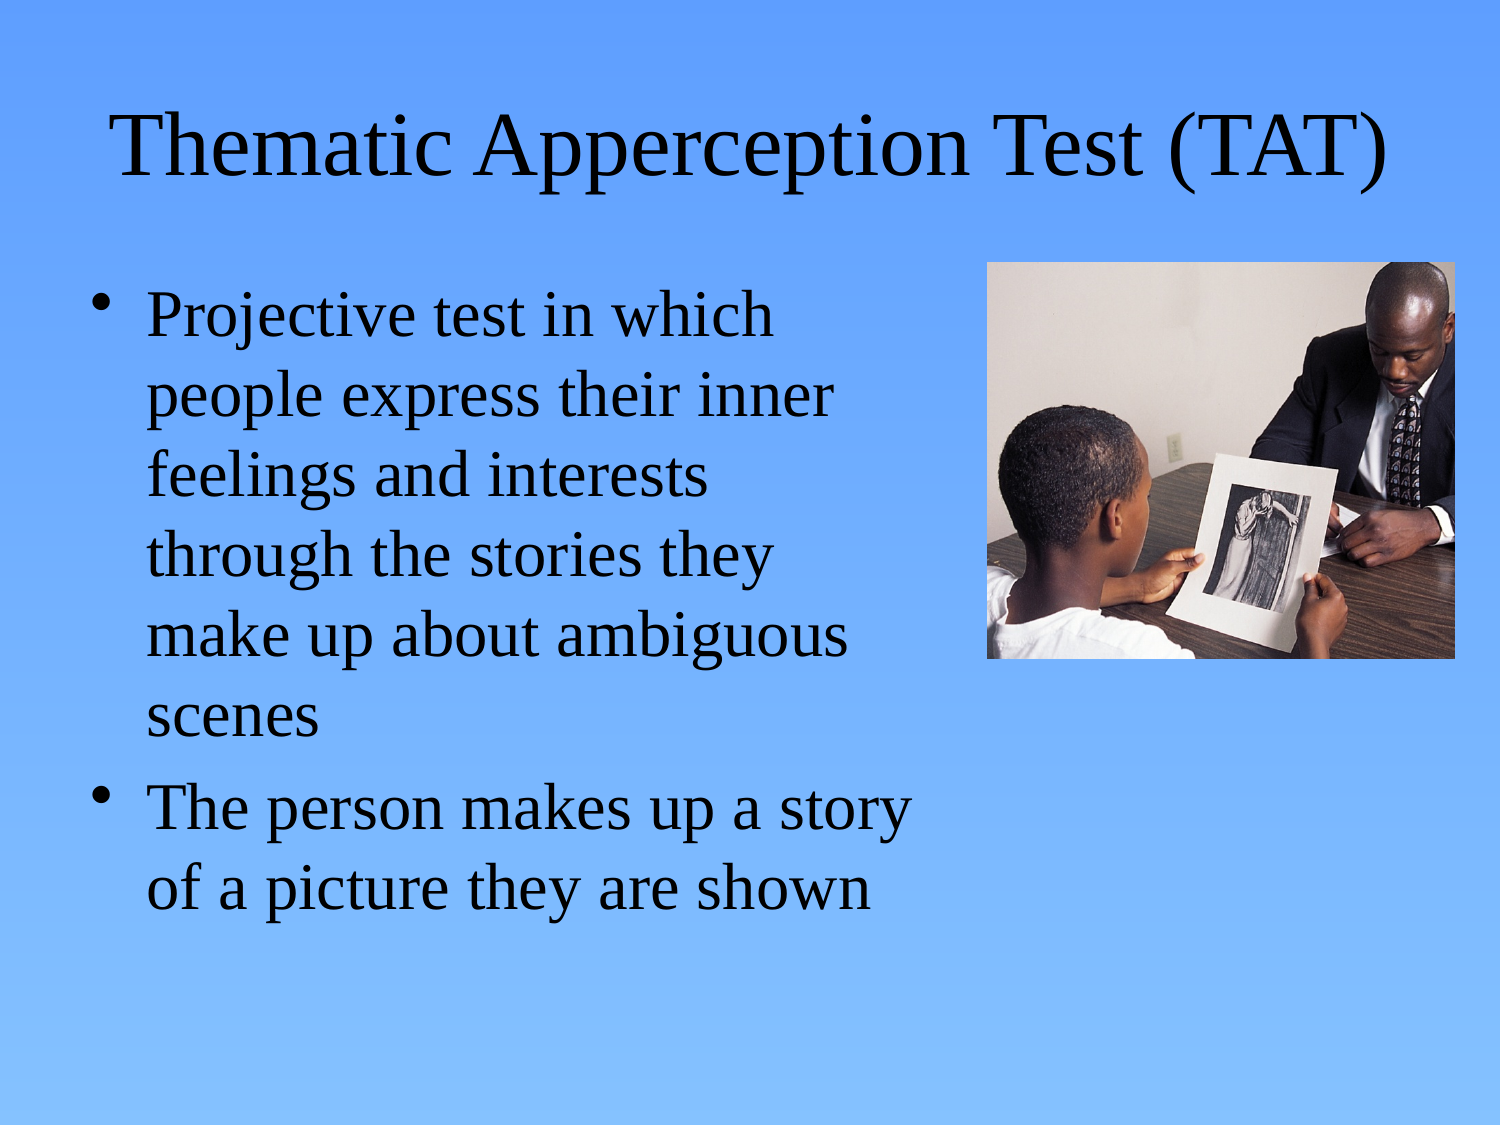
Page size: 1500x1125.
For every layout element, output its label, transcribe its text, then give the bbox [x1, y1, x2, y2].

list Projective test in which people express their inner feelings and interests through the stories they make up about ambiguous scenes The person makes up a story of a picture they are shown [74, 262, 951, 1006]
picture [987, 262, 1456, 659]
title Thematic Apperception Test (TAT) [74, 44, 1426, 233]
